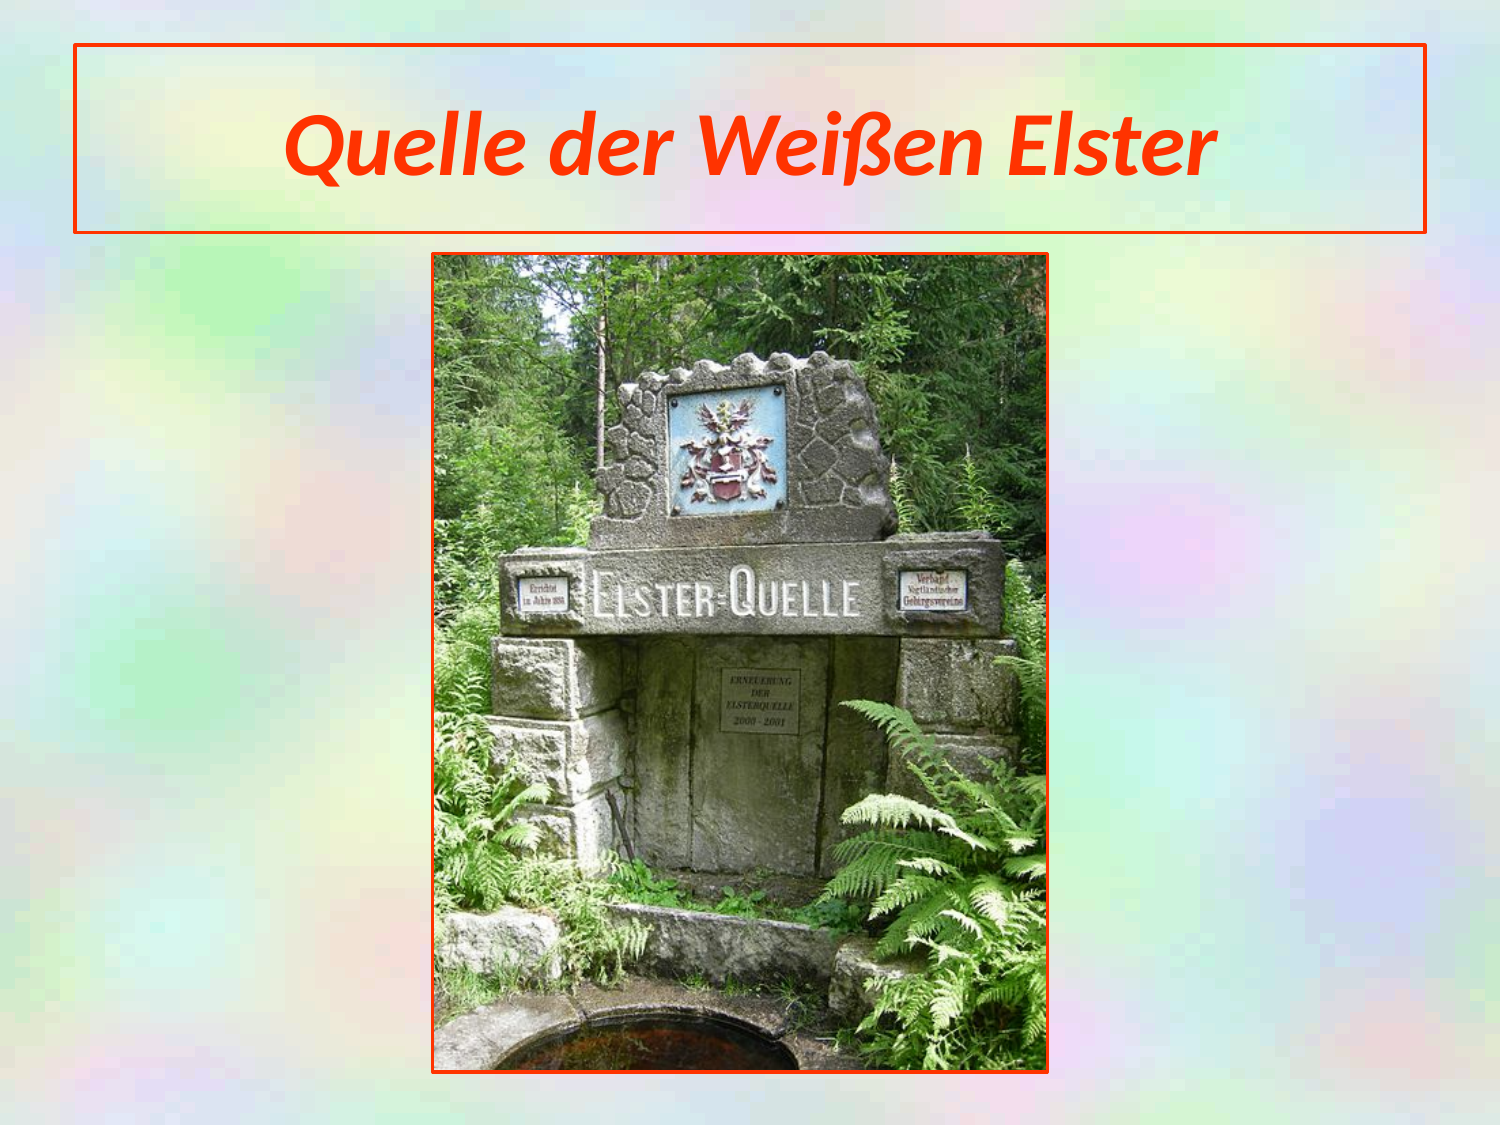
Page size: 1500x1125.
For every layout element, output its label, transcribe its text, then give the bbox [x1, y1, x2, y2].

picture [0, 0, 1500, 1125]
title Quelle der Weißen Elster [75, 45, 1425, 233]
